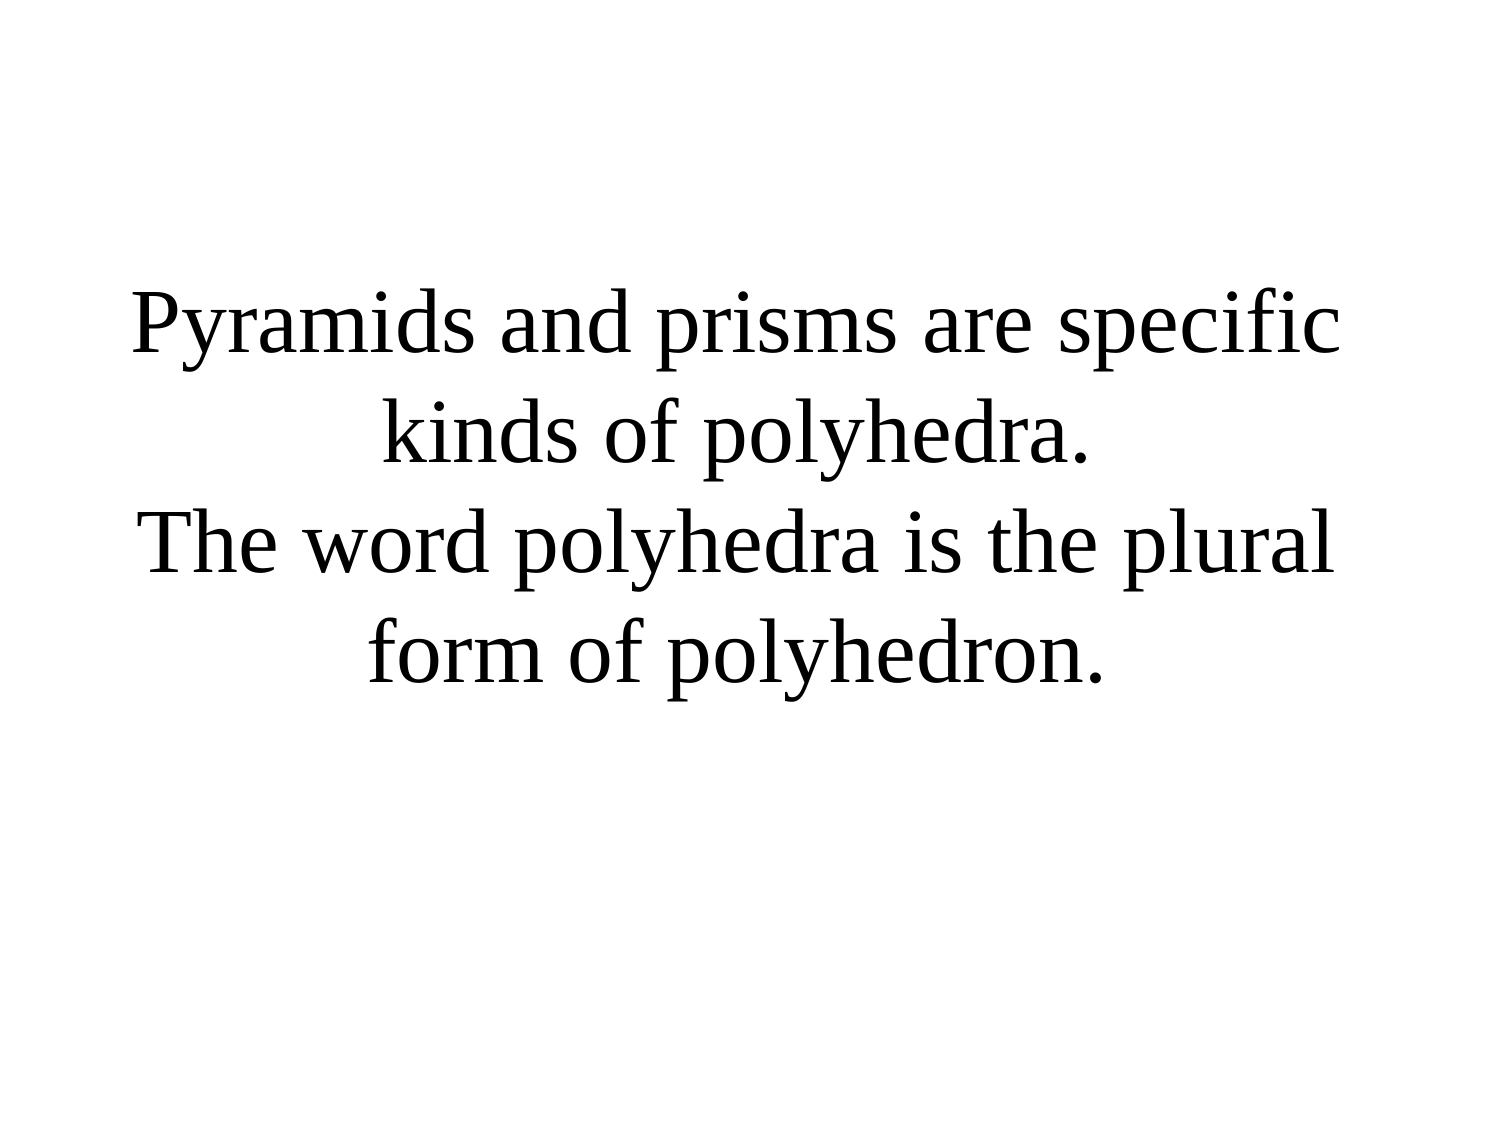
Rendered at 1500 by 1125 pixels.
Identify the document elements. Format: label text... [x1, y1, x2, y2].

title Pyramids and prisms are specific kinds of polyhedra. The word polyhedra is the plural form of polyhedron. [99, 387, 1376, 576]
